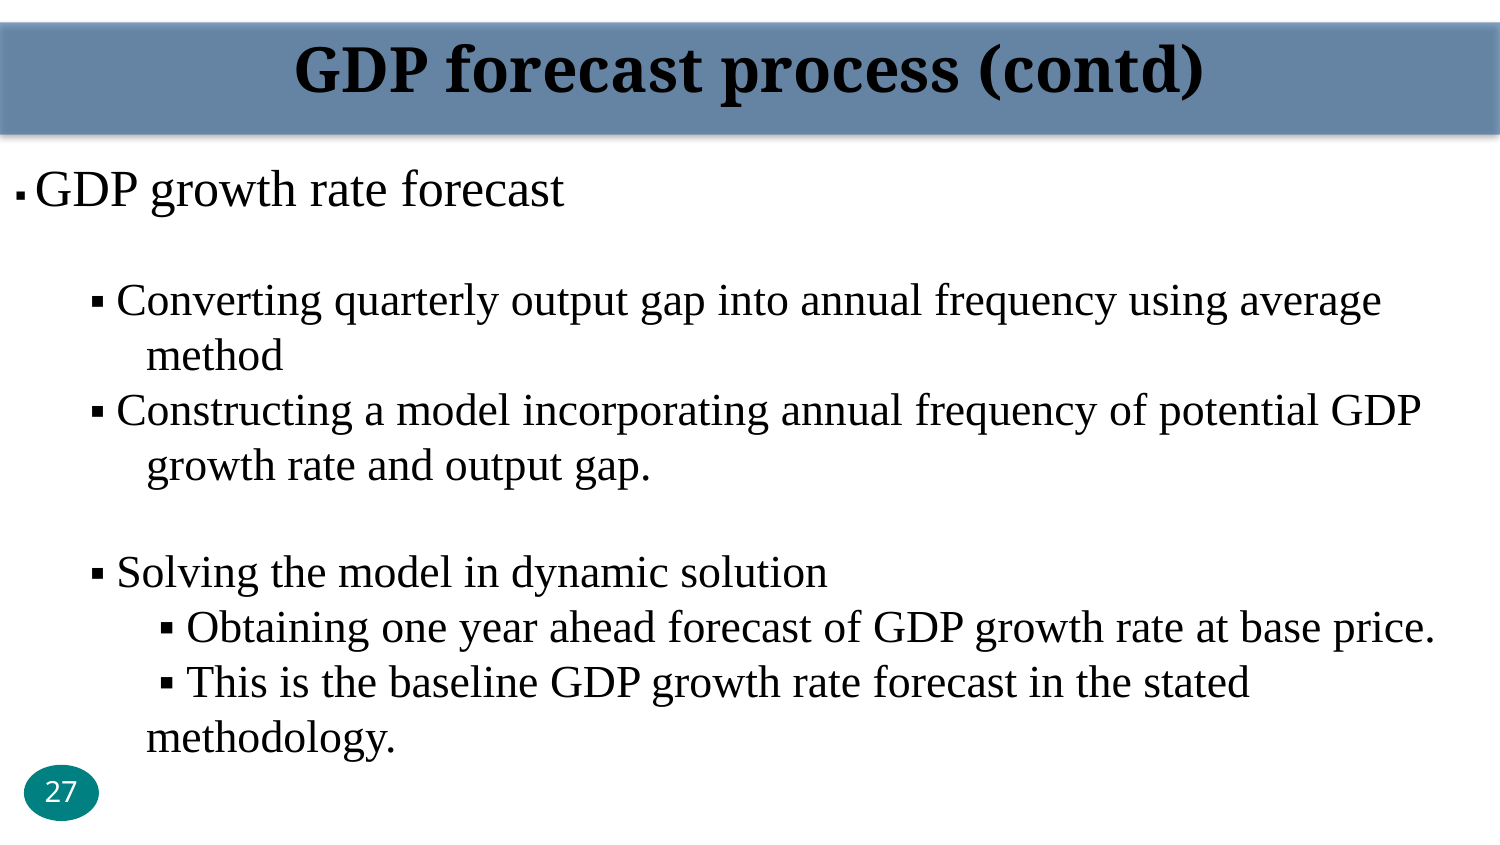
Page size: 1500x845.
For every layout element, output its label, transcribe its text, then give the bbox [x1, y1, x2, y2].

text_box ▪ GDP growth rate forecast ▪ Converting quarterly output gap into annual frequency using average method ▪ Constructing a model incorporating annual frequency of potential GDP growth rate and output gap. ▪ Solving the model in dynamic solution ▪ Obtaining one year ahead forecast of GDP growth rate at base price. ▪ This is the baseline GDP growth rate forecast in the stated methodology. [0, 147, 1500, 770]
slide_number 27 [23, 770, 99, 822]
text_box GDP forecast process (contd) [0, 22, 1500, 112]
